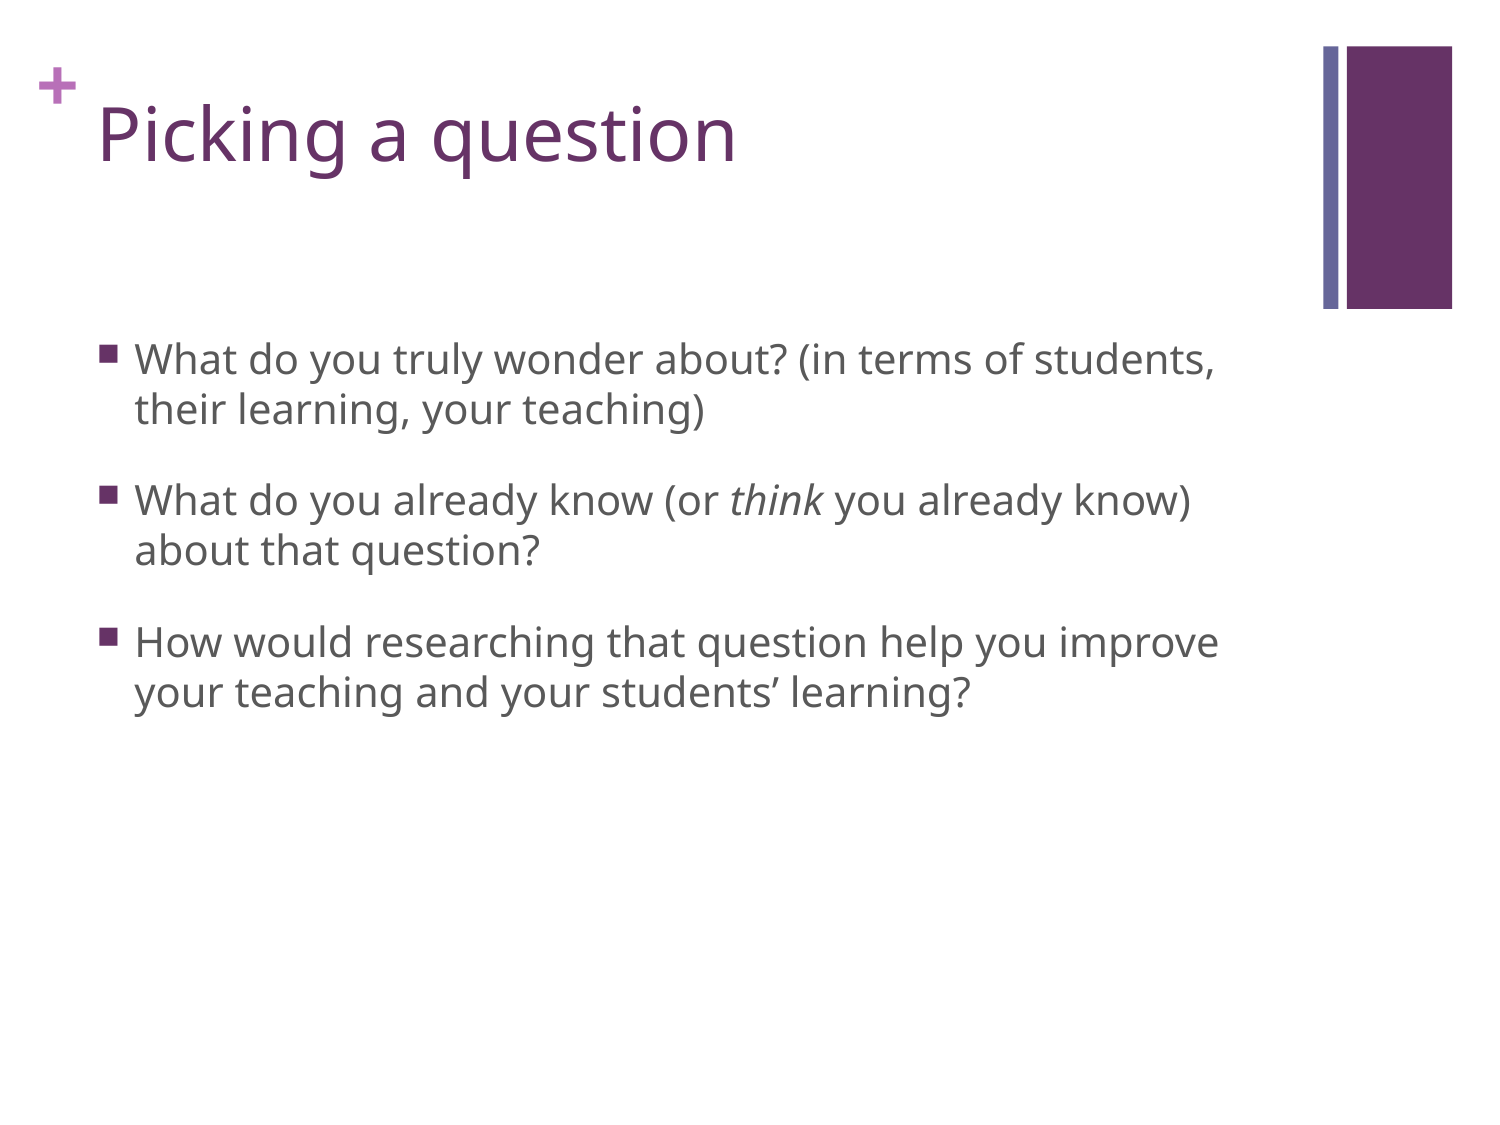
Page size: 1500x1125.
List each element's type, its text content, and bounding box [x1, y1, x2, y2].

list What do you truly wonder about? (in terms of students, their learning, your teaching) What do you already know (or think you already know) about that question? How would researching that question help you improve your teaching and your students’ learning? [81, 324, 1322, 1005]
title Picking a question [81, 79, 1322, 263]
